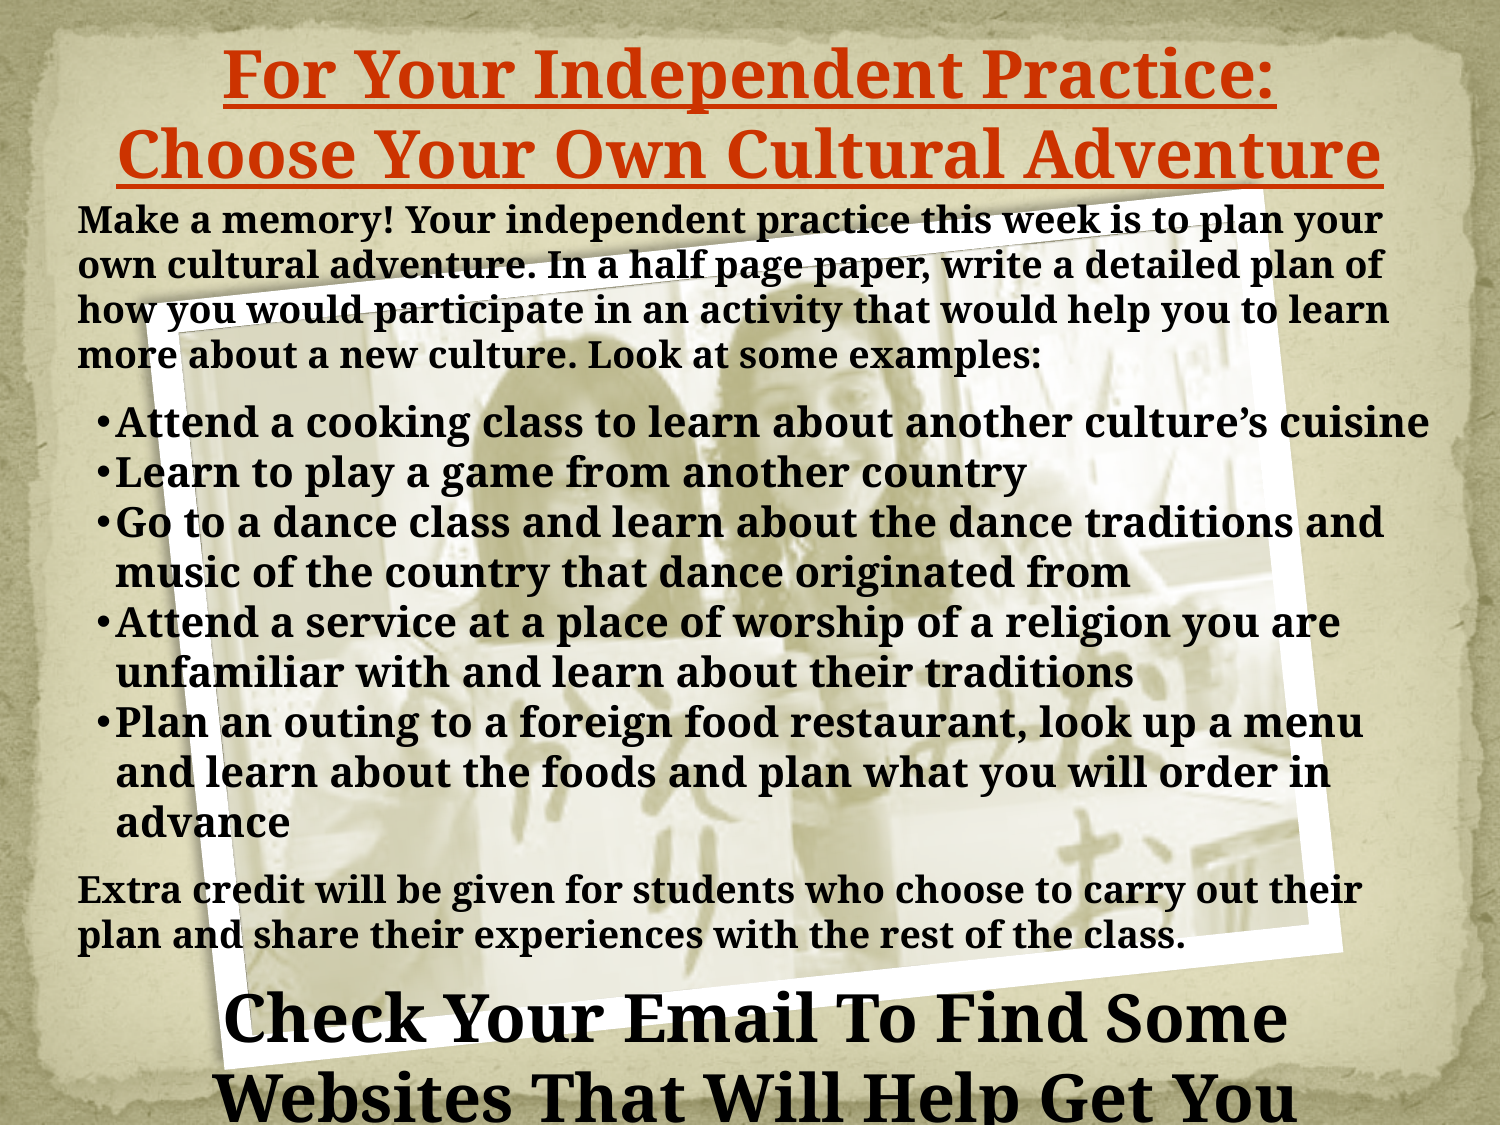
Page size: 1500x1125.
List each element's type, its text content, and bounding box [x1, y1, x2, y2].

picture [214, 276, 1275, 981]
text_box Make a memory! Your independent practice this week is to plan your own cultural adventure. In a half page paper, write a detailed plan of how you would participate in an activity that would help you to learn more about a new culture. Look at some examples: Attend a cooking class to learn about another culture’s cuisine Learn to play a game from another country Go to a dance class and learn about the dance traditions and music of the country that dance originated from Attend a service at a place of worship of a religion you are unfamiliar with and learn about their traditions Plan an outing to a foreign food restaurant, look up a menu and learn about the foods and plan what you will order in advance Extra credit will be given for students who choose to carry out their plan and share their experiences with the rest of the class. Check Your Email To Find Some Websites That Will Help Get You Started! [62, 188, 1450, 1125]
text_box For Your Independent Practice: Choose Your Own Cultural Adventure [0, 24, 1500, 200]
